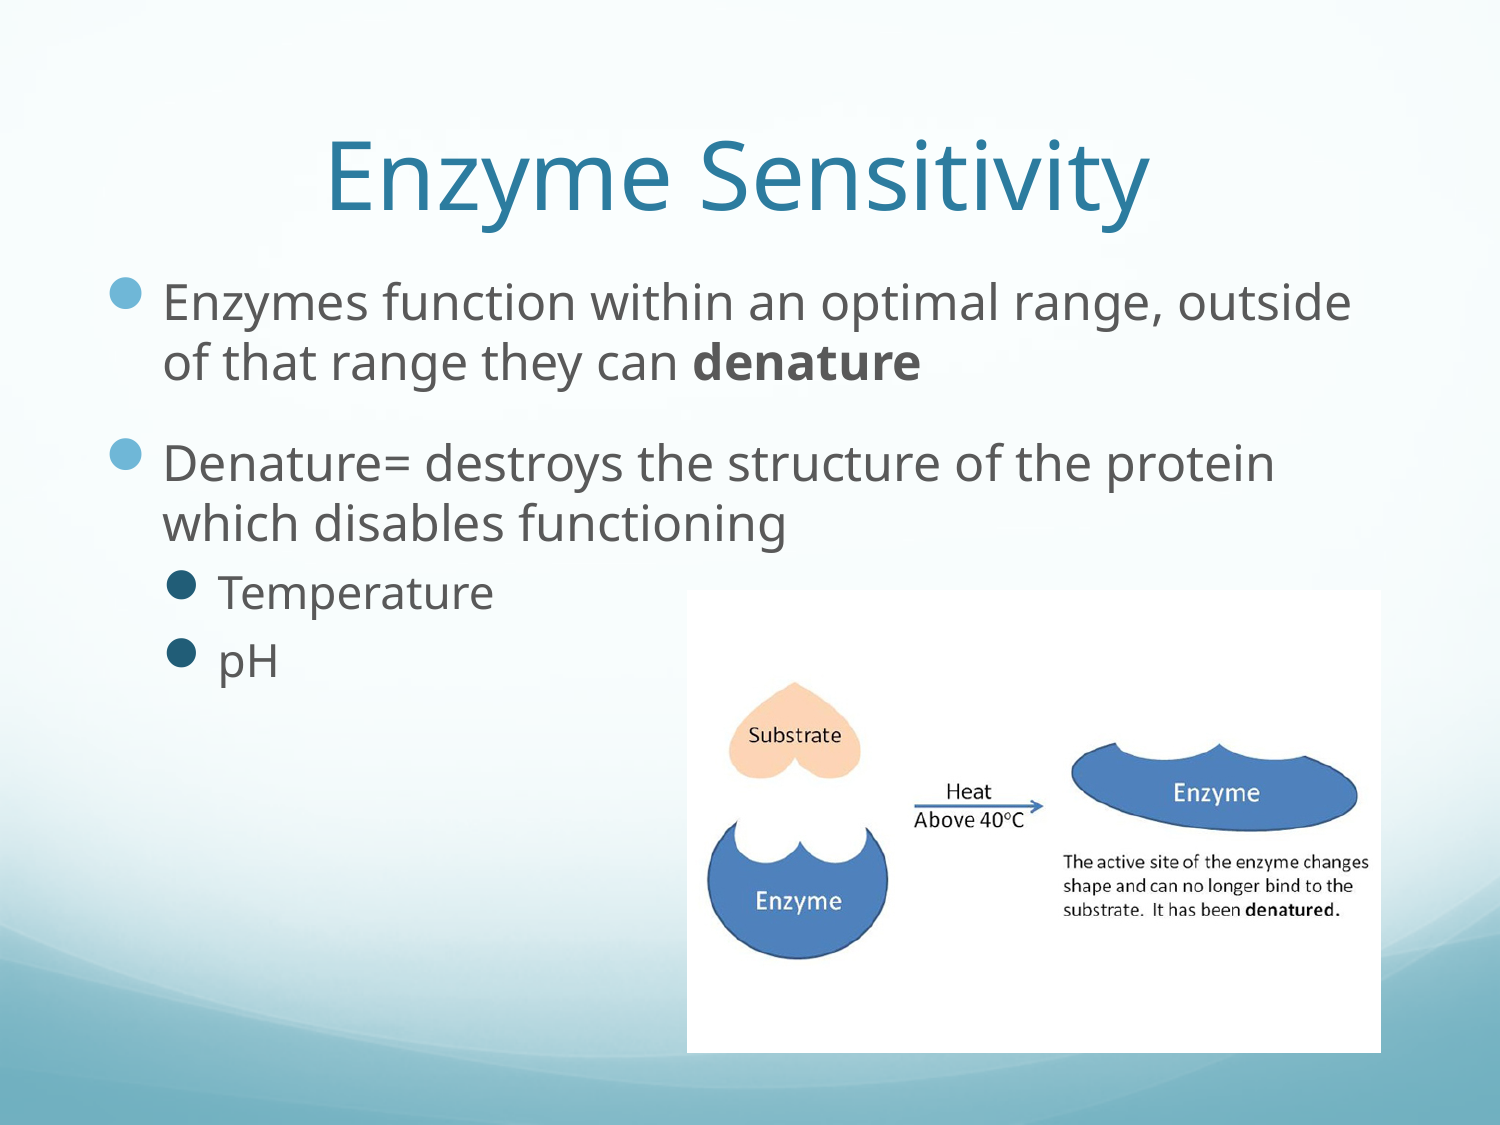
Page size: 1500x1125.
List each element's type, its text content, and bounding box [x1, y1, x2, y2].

list Enzymes function within an optimal range, outside of that range they can denature Denature= destroys the structure of the protein which disables functioning Temperature pH [90, 262, 1410, 975]
picture [687, 589, 1381, 1053]
title Enzyme Sensitivity [90, 17, 1410, 237]
